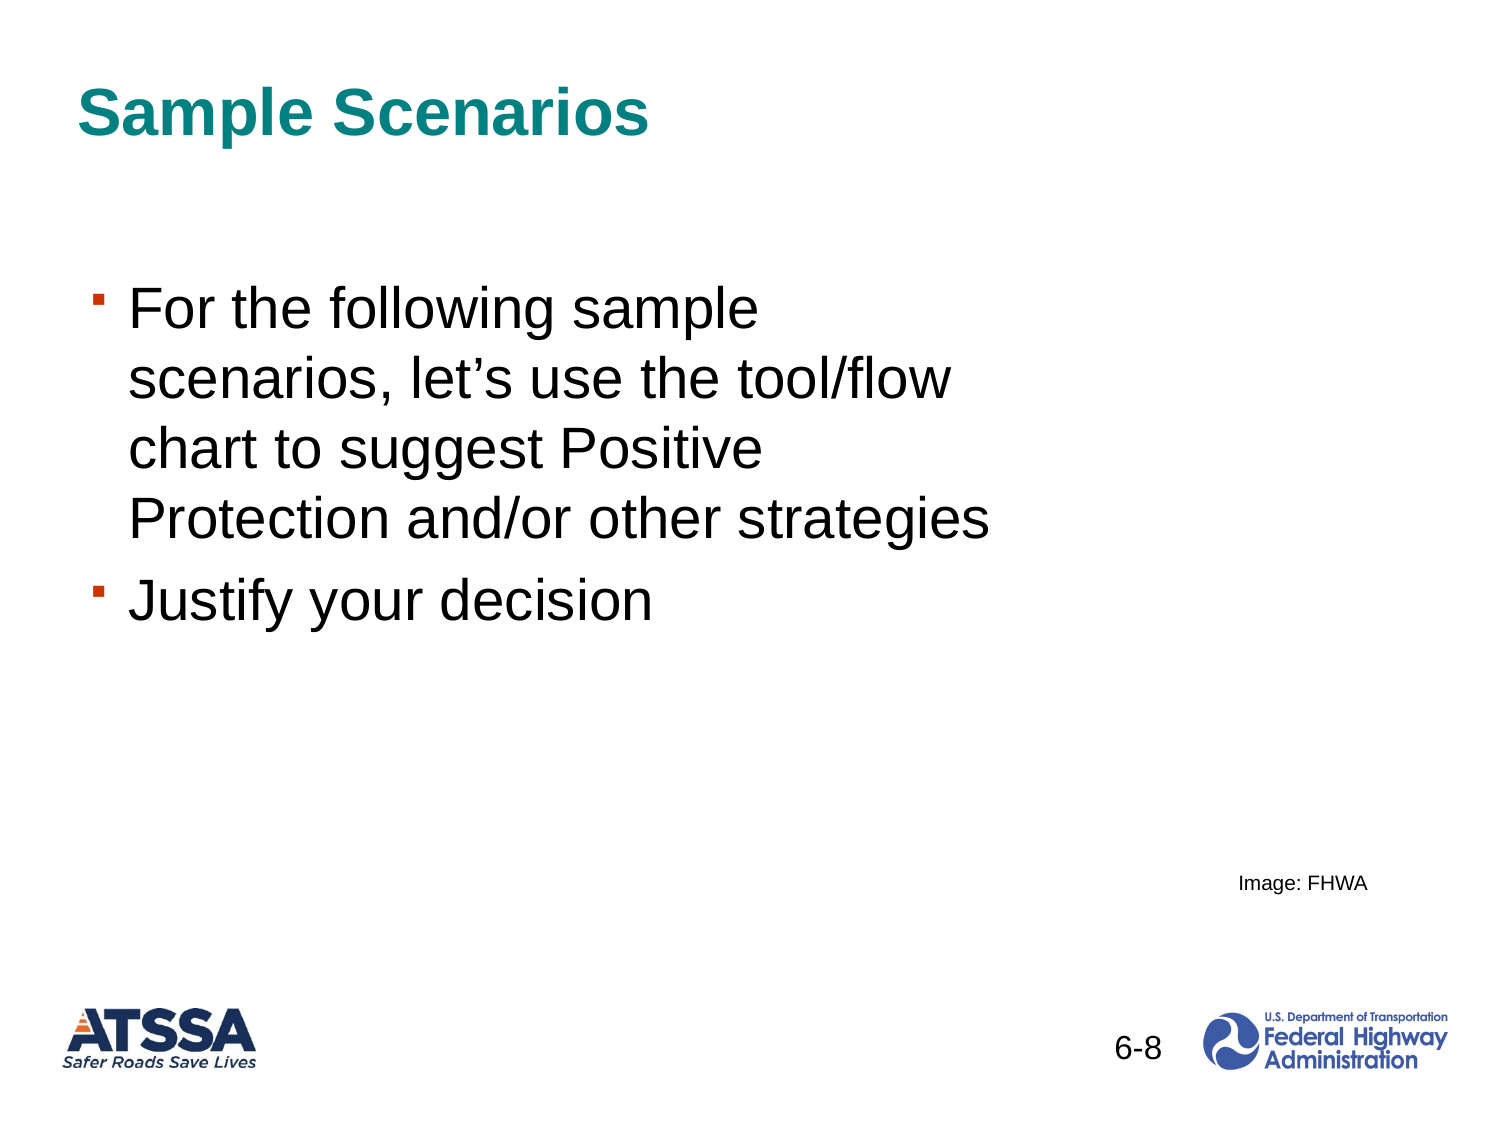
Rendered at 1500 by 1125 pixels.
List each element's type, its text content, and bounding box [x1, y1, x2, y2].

picture [1200, 1008, 1450, 1072]
title Sample Scenarios [62, 0, 1500, 218]
text_box Image: FHWA [1223, 862, 1424, 903]
picture [62, 1008, 256, 1068]
list For the following sample scenarios, let’s use the tool/flow chart to suggest Positive Protection and/or other strategies Justify your decision [74, 262, 1026, 988]
